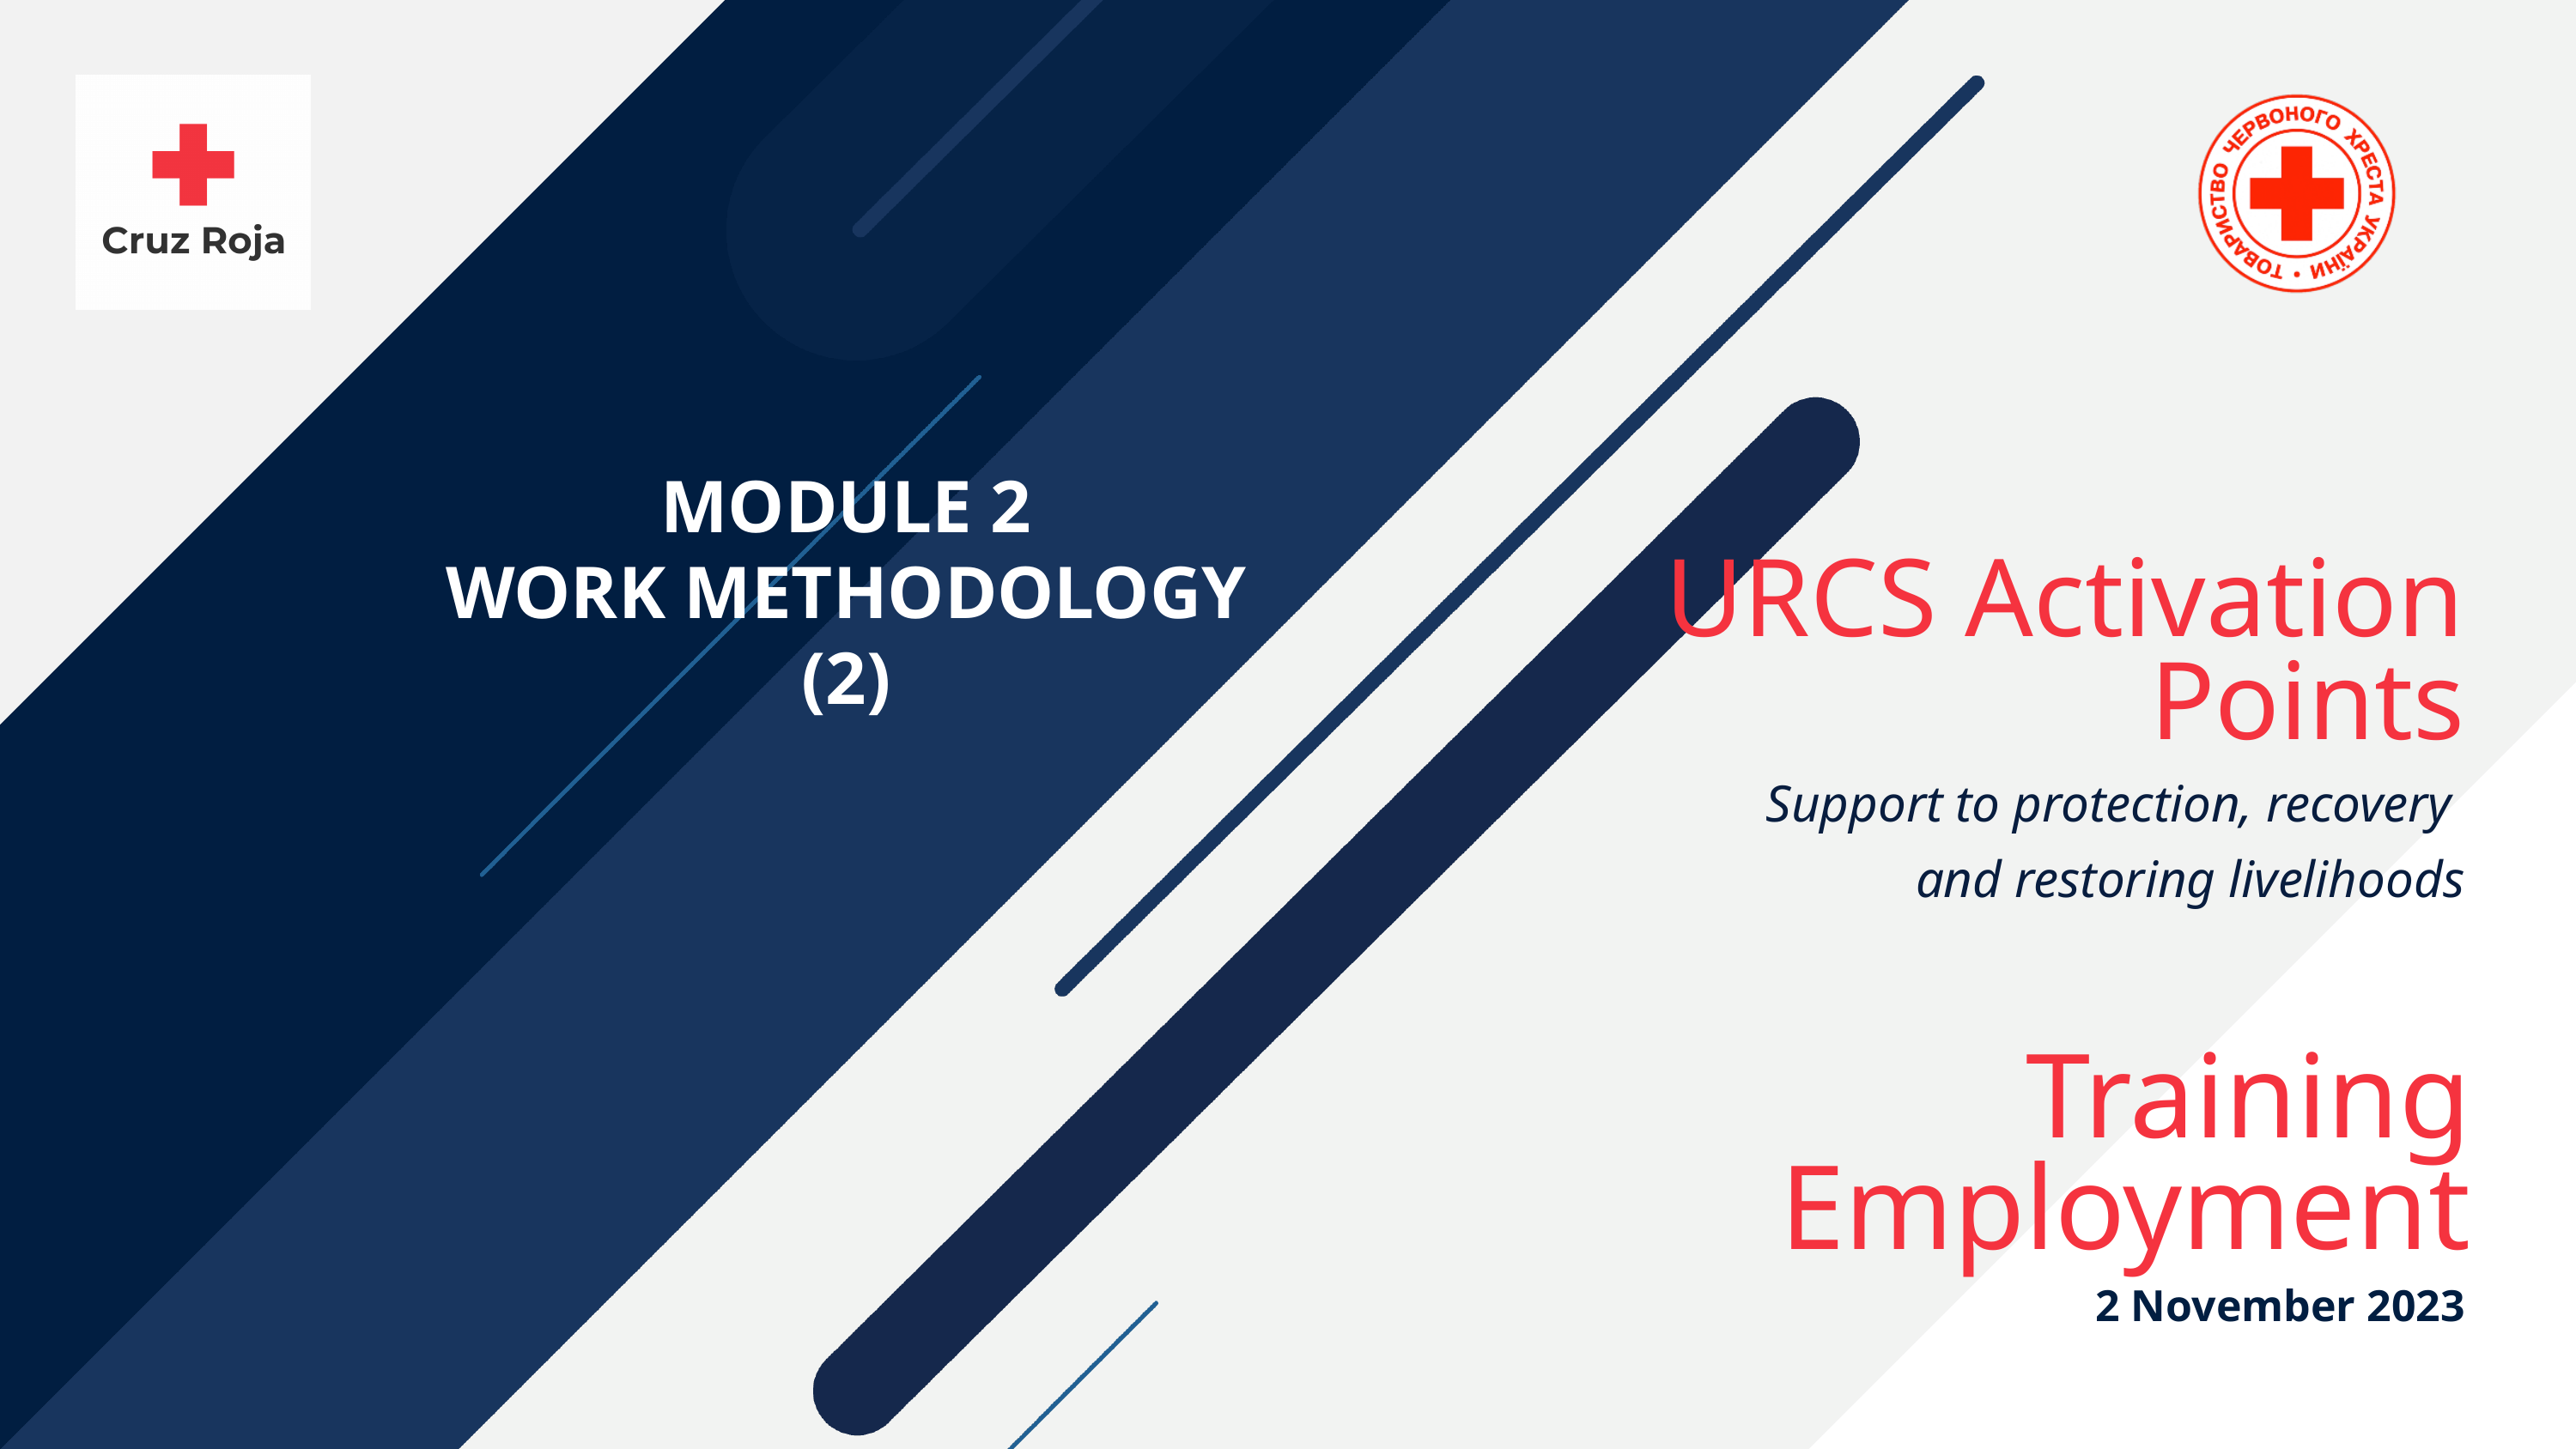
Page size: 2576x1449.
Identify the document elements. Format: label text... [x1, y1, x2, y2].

picture [0, 0, 2476, 1449]
text_box MODULE 2 WORK METHODOLOGY (2) [400, 454, 1292, 725]
text_box Training Employment [1419, 930, 2478, 1410]
list URCS Activation Points Support to protection, recovery and restoring livelihoods [1564, 547, 2472, 930]
picture [76, 75, 311, 310]
